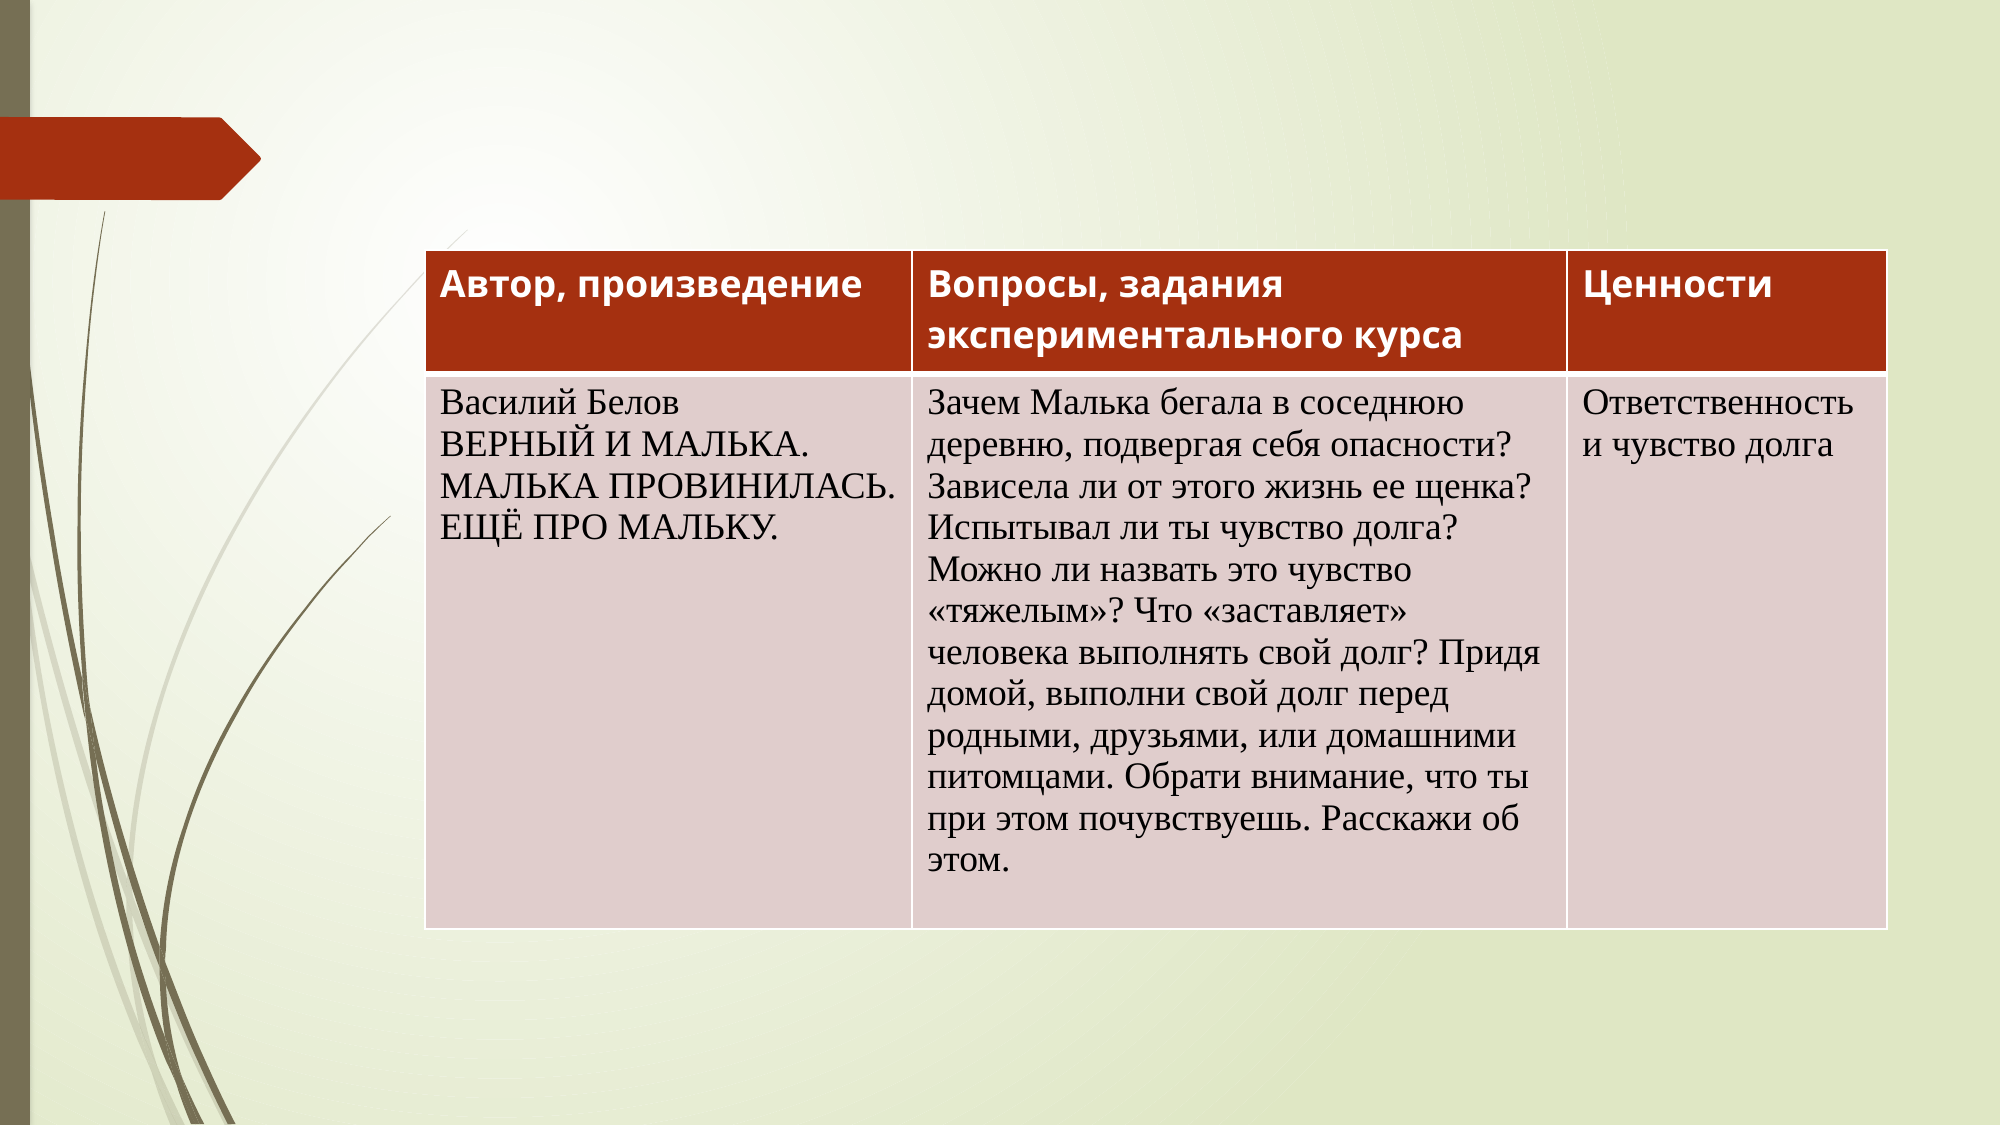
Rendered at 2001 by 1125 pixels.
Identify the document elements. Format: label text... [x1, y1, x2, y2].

table_header Автор, произведение [426, 251, 911, 371]
table_cell Зачем Малька бегала в соседнюю деревню, подвергая себя опасности? Зависела ли от этого жизнь ее щенка? Испытывал ли ты чувство долга? Можно ли назвать это чувство «тяжелым»? Что «заставляет» человека выполнять свой долг? Придя домой, выполни свой долг перед родными, друзьями, или домашними питомцами. Обрати внимание, что ты при этом почувствуешь. Расскажи об этом. [913, 377, 1566, 928]
table_cell Ответственность и чувство долга [1568, 377, 1886, 928]
table_header Вопросы, задания экспериментального курса [913, 251, 1566, 371]
table_header Ценности [1568, 251, 1886, 371]
table_cell Василий Белов ВЕРНЫЙ И МАЛЬКА. МАЛЬКА ПРОВИНИЛАСЬ. ЕЩЁ ПРО МАЛЬКУ. [426, 377, 911, 928]
